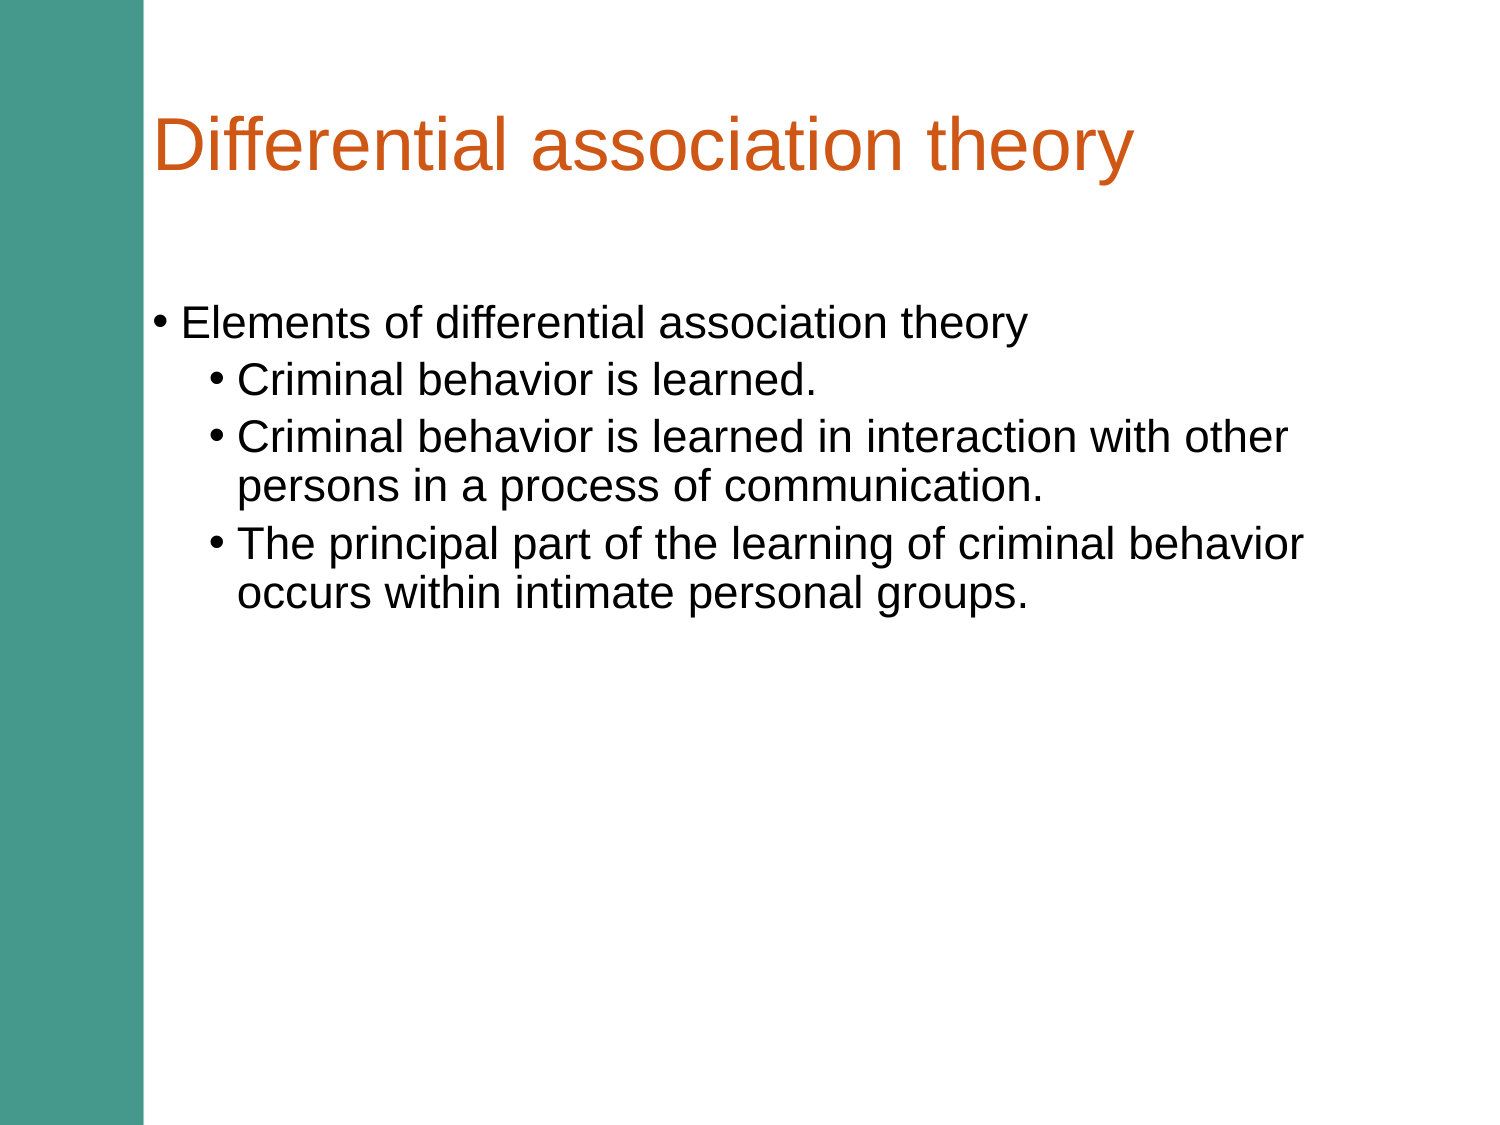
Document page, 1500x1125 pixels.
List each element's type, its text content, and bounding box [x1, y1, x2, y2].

list Elements of differential association theory Criminal behavior is learned. Criminal behavior is learned in interaction with other persons in a process of communication. The principal part of the learning of criminal behavior occurs within intimate personal groups. [137, 291, 1432, 1005]
picture [0, 0, 1500, 1125]
title Differential association theory [137, 37, 1432, 255]
